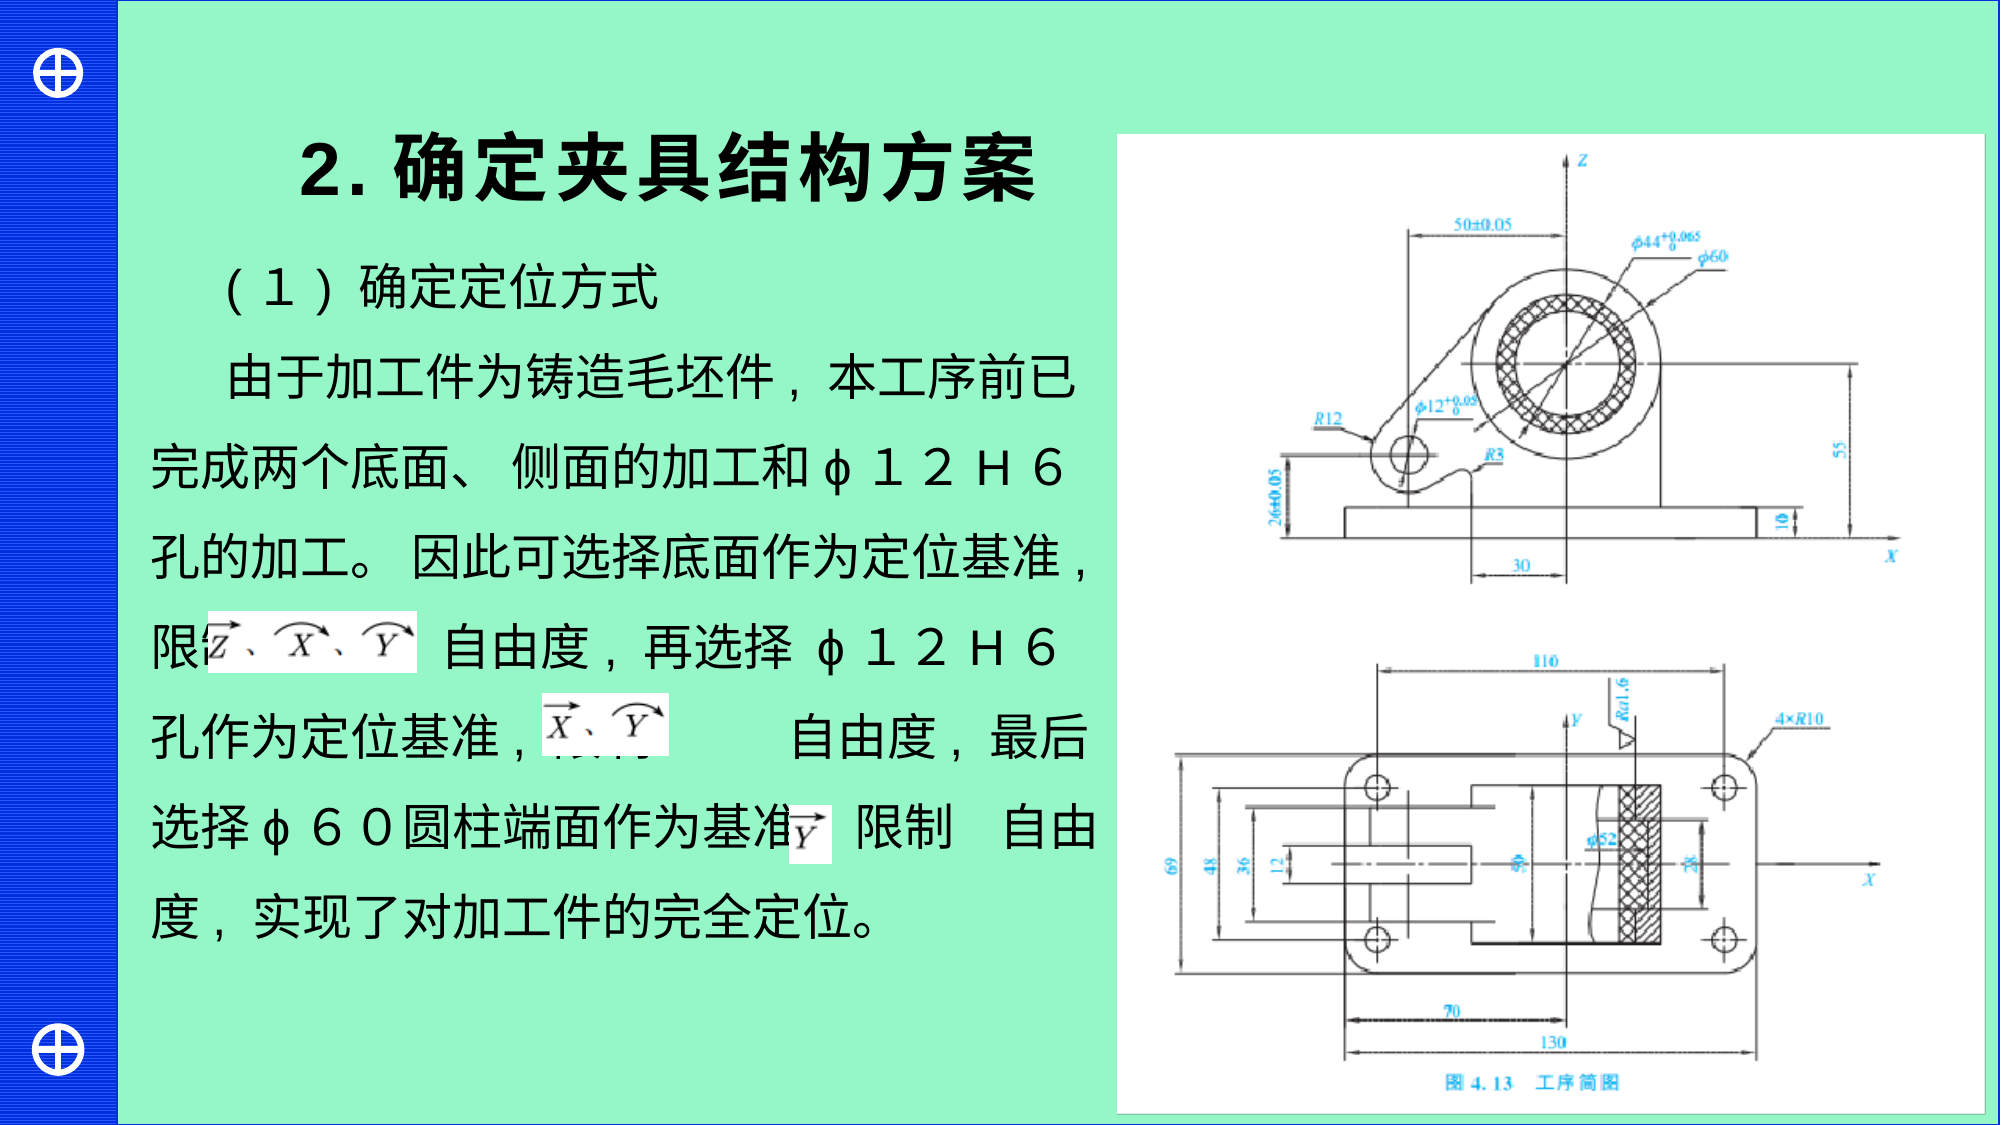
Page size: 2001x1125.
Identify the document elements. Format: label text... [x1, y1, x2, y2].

text_box (１) 确定定位方式 由于加工件为铸造毛坯件, 本工序前已完成两个底面、 侧面的加工和ϕ１２H６孔的加工。 因此可选择底面作为定位基准, 限制 自由度, 再选择 ϕ１２H６孔作为定位基准, 限制 自由度, 最后选择ϕ６０圆柱端面作为基准, 限制 自由度, 实现了对加工件的完全定位。 [135, 217, 1117, 953]
picture [208, 611, 417, 673]
picture [542, 693, 669, 756]
picture [1117, 134, 1987, 1116]
picture [789, 805, 832, 864]
text_box 2.确定夹具结构方案 [176, 96, 1465, 217]
